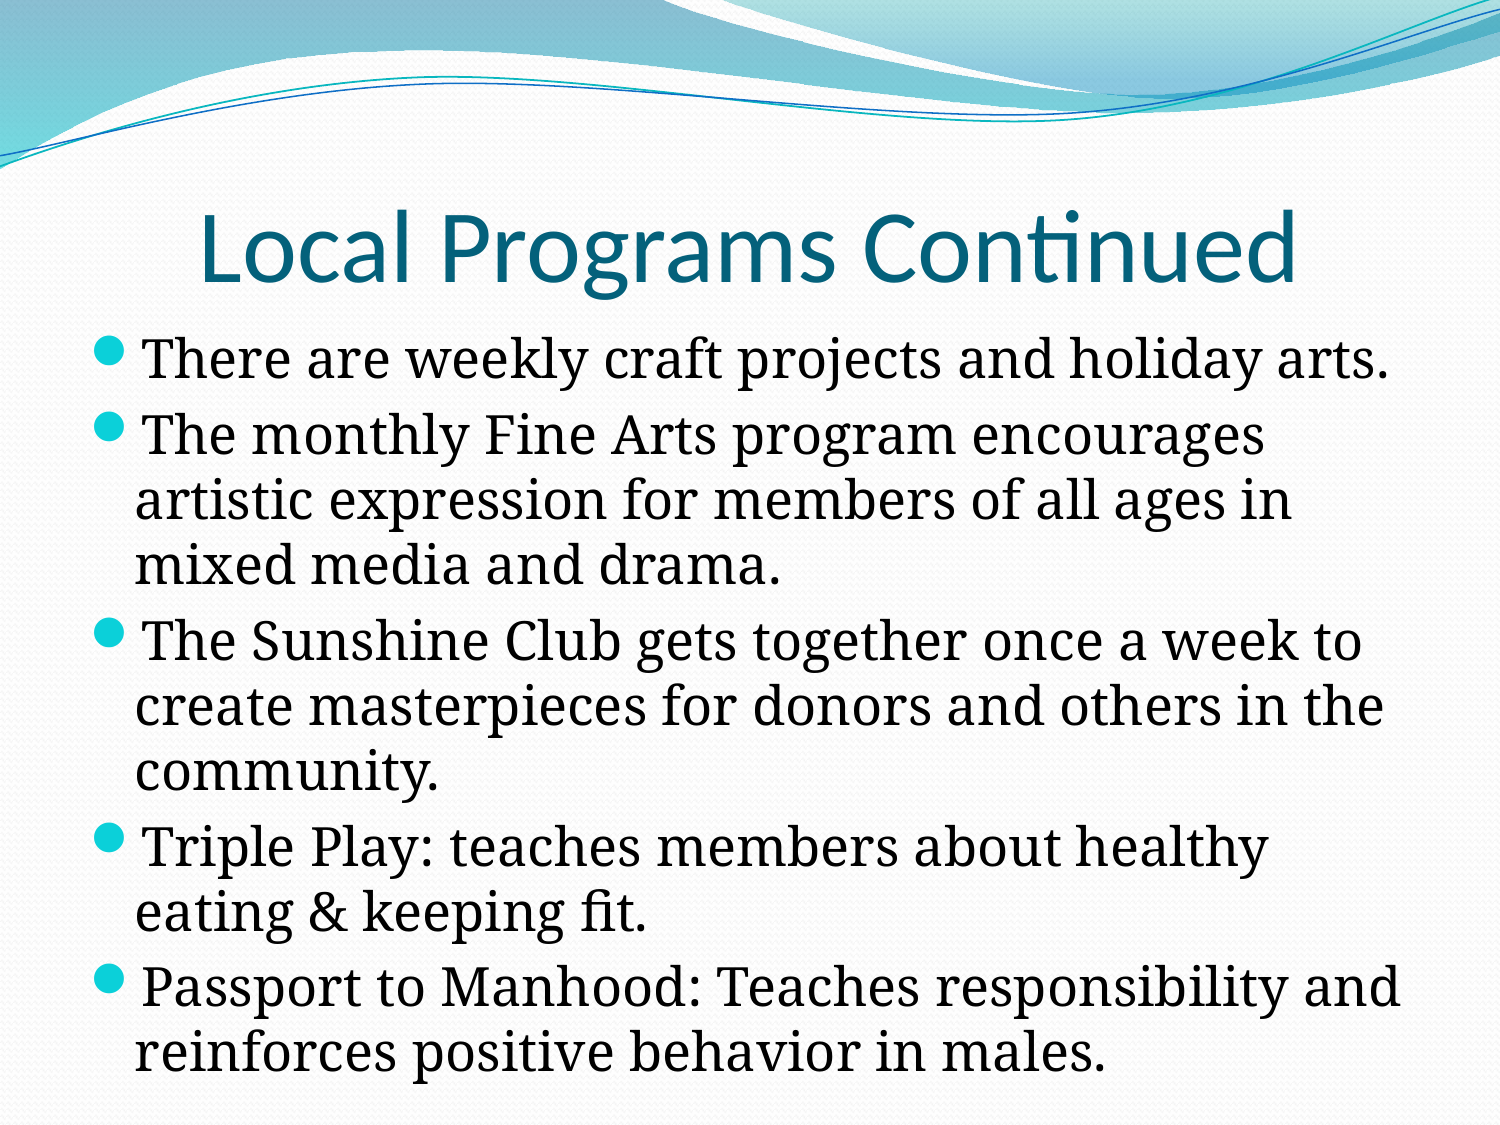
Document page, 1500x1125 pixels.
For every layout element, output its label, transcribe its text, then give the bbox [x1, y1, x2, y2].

list There are weekly craft projects and holiday arts. The monthly Fine Arts program encourages artistic expression for members of all ages in mixed media and drama. The Sunshine Club gets together once a week to create masterpieces for donors and others in the community. Triple Play: teaches members about healthy eating & keeping fit. Passport to Manhood: Teaches responsibility and reinforces positive behavior in males. [75, 317, 1425, 1038]
title Local Programs Continued [75, 115, 1425, 303]
